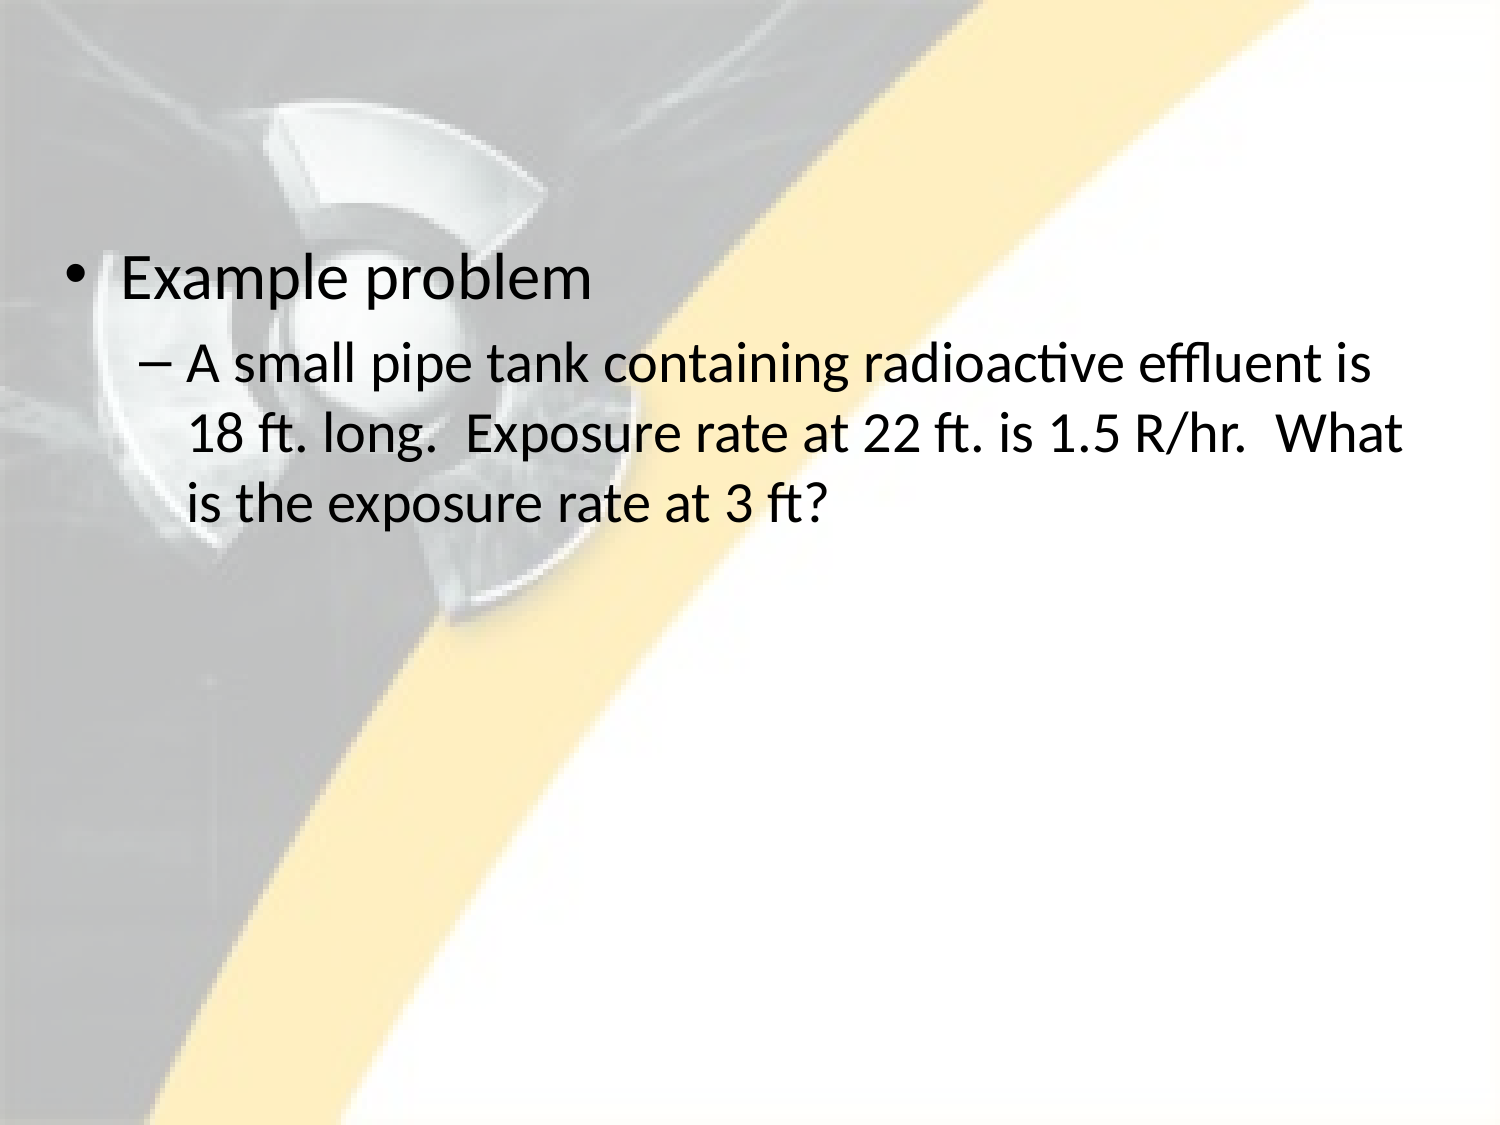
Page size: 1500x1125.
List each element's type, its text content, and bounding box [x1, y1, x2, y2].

list Example problem A small pipe tank containing radioactive effluent is 18 ft. long. Exposure rate at 22 ft. is 1.5 R/hr. What is the exposure rate at 3 ft? [49, 224, 1451, 1050]
